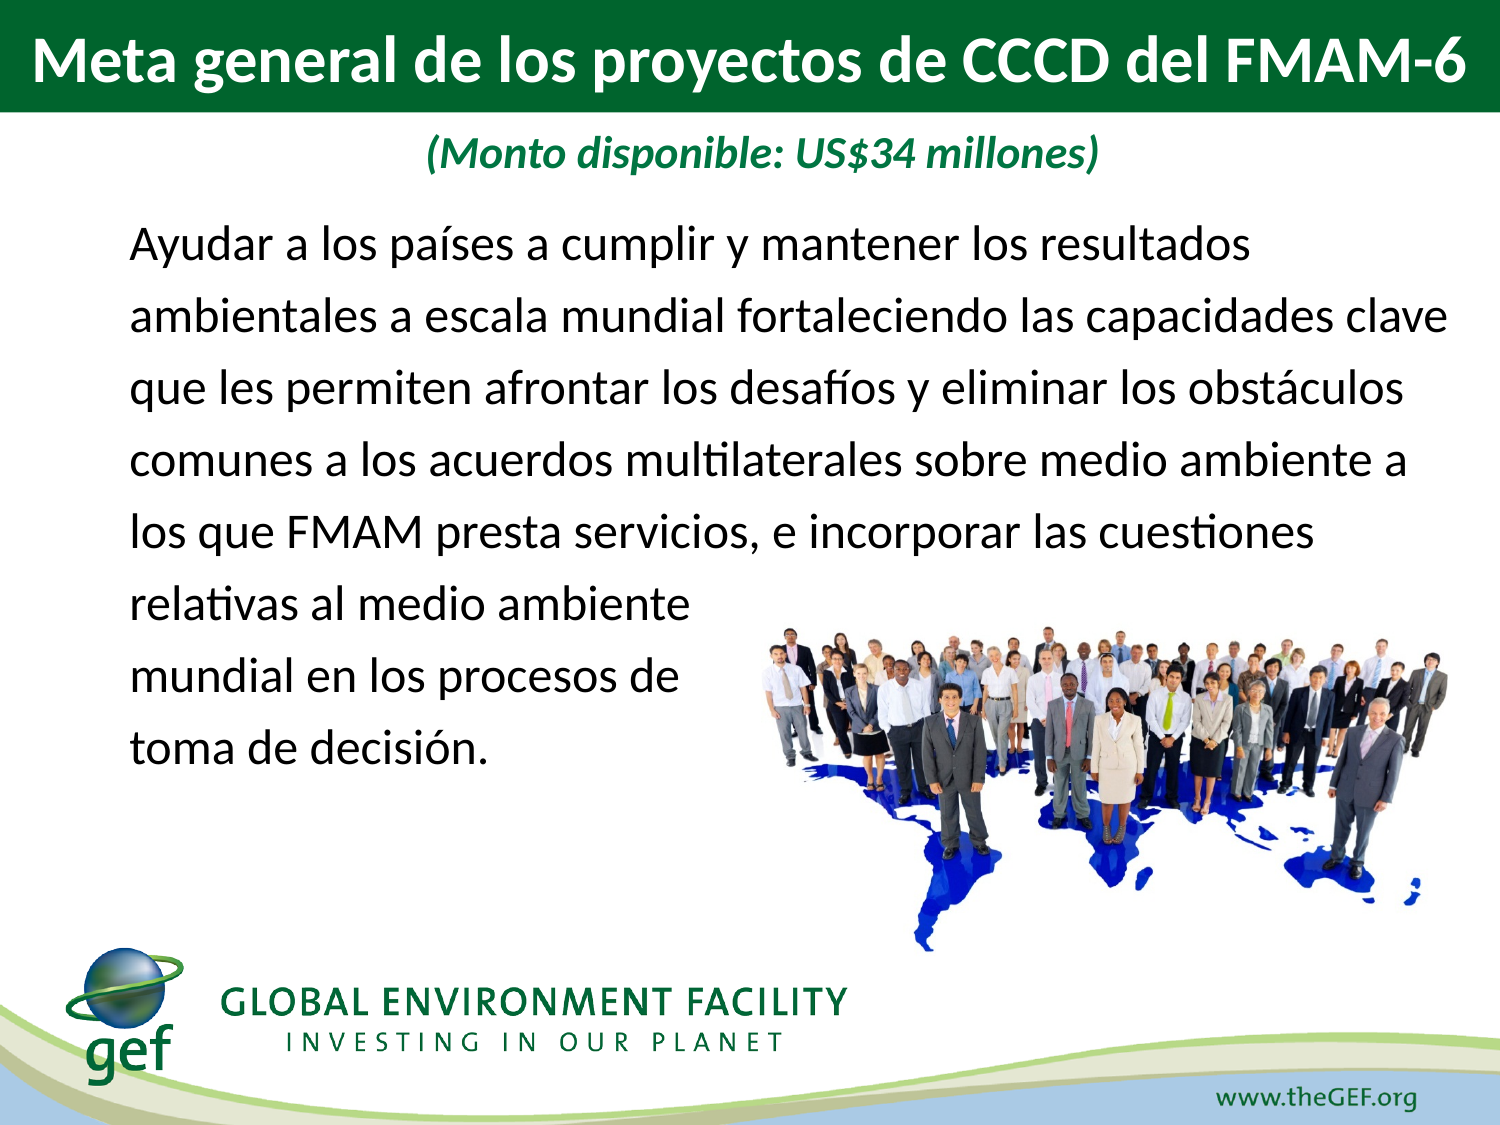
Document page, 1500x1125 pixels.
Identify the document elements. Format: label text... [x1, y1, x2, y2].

list Ayudar a los países a cumplir y mantener los resultados ambientales a escala mundial fortaleciendo las capacidades clave que les permiten afrontar los desafíos y eliminar los obstáculos comunes a los acuerdos multilaterales sobre medio ambiente a los que FMAM presta servicios, e incorporar las cuestiones relativas al medio ambiente mundial en los procesos de toma de decisión. [114, 191, 1465, 934]
text_box Meta general de los proyectos de CCCD del FMAM-6 [0, 0, 1500, 113]
picture [0, 562, 1500, 1125]
title (Monto disponible: US$34 millones) [37, 112, 1488, 188]
